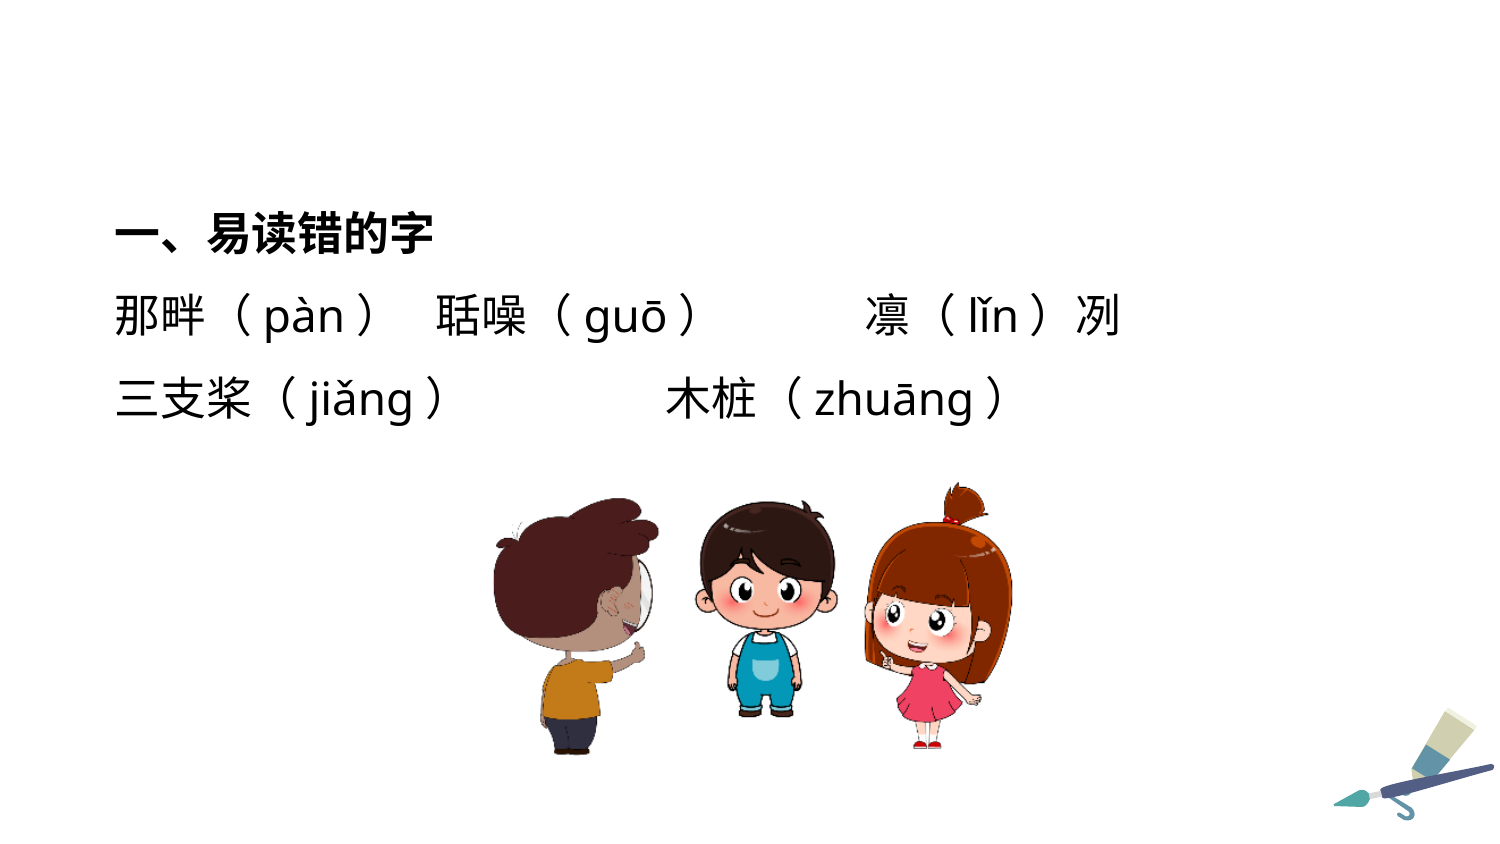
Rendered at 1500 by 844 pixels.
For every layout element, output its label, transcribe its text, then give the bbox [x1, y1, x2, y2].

picture [445, 437, 1055, 786]
text_box 一、易读错的字 那畔（pàn） 聒噪（guō） 凛（lǐn）冽 三支桨（jiǎng） 木桩（zhuānɡ） [99, 169, 1482, 432]
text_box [1358, 708, 1481, 844]
